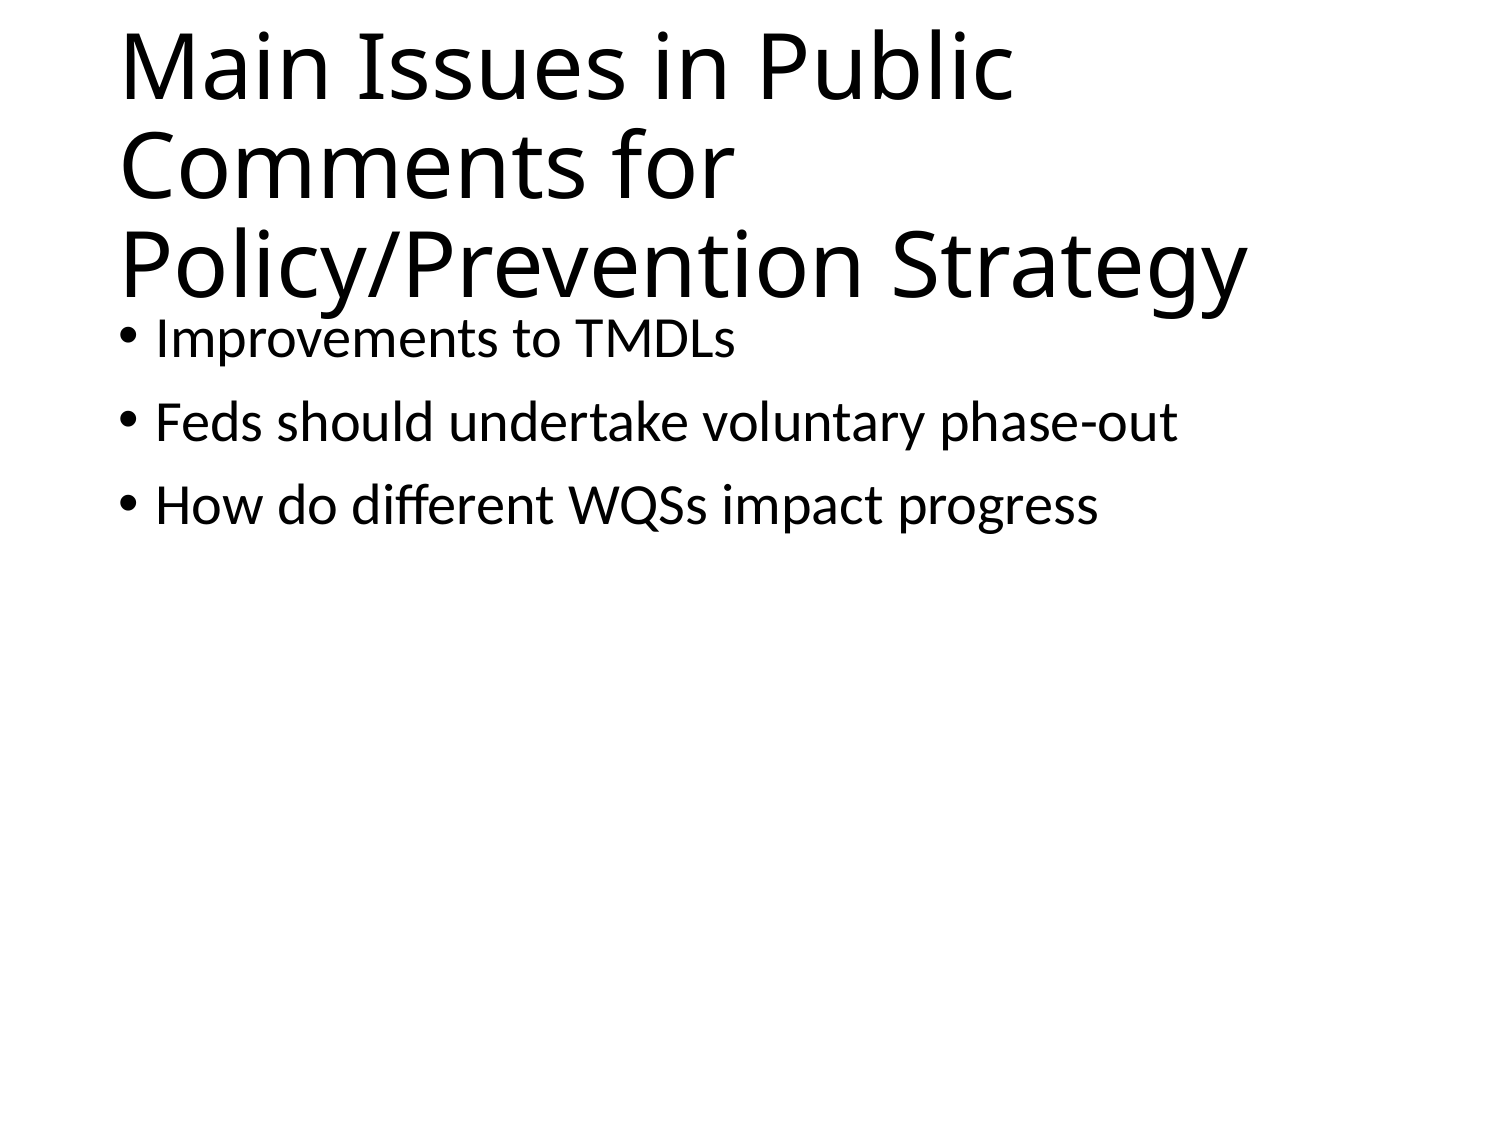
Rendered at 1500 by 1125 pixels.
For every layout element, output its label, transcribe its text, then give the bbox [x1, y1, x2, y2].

list Improvements to TMDLs Feds should undertake voluntary phase-out How do different WQSs impact progress [103, 299, 1397, 1014]
title Main Issues in Public Comments for Policy/Prevention Strategy [103, 59, 1397, 278]
